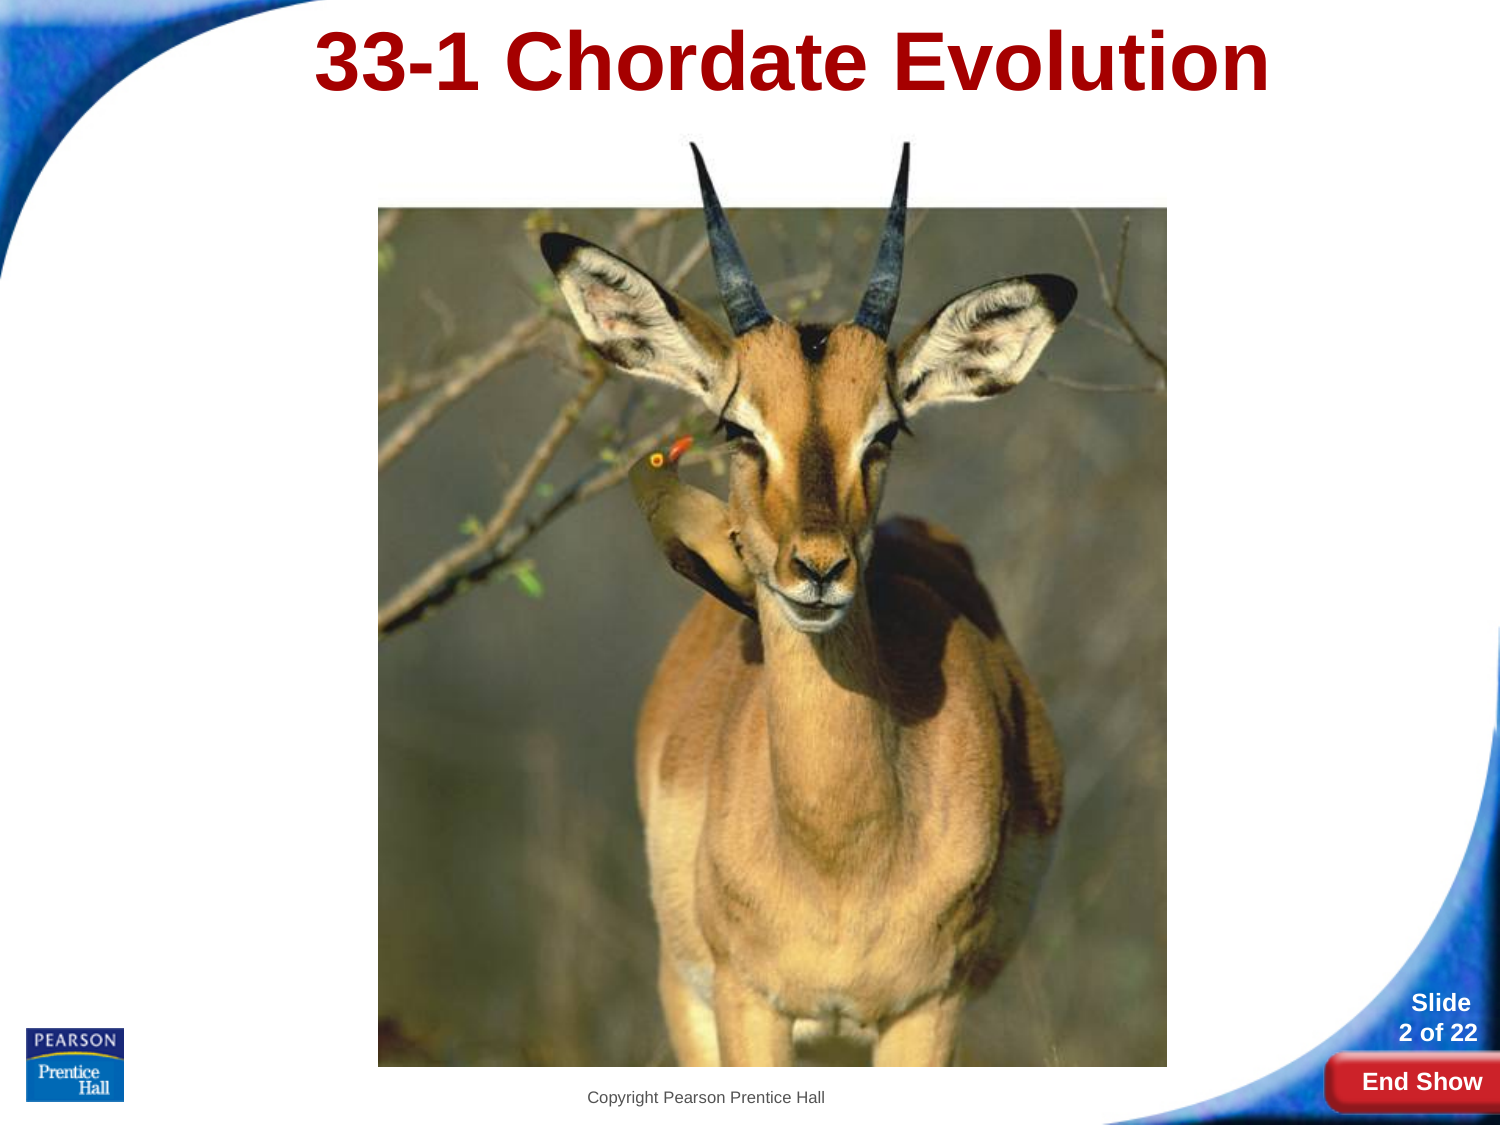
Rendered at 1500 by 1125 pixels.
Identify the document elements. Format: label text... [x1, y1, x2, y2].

picture [0, 0, 1500, 1125]
title 33-1 Chordate Evolution [299, 0, 1347, 177]
footer Copyright Pearson Prentice Hall [468, 1078, 945, 1105]
